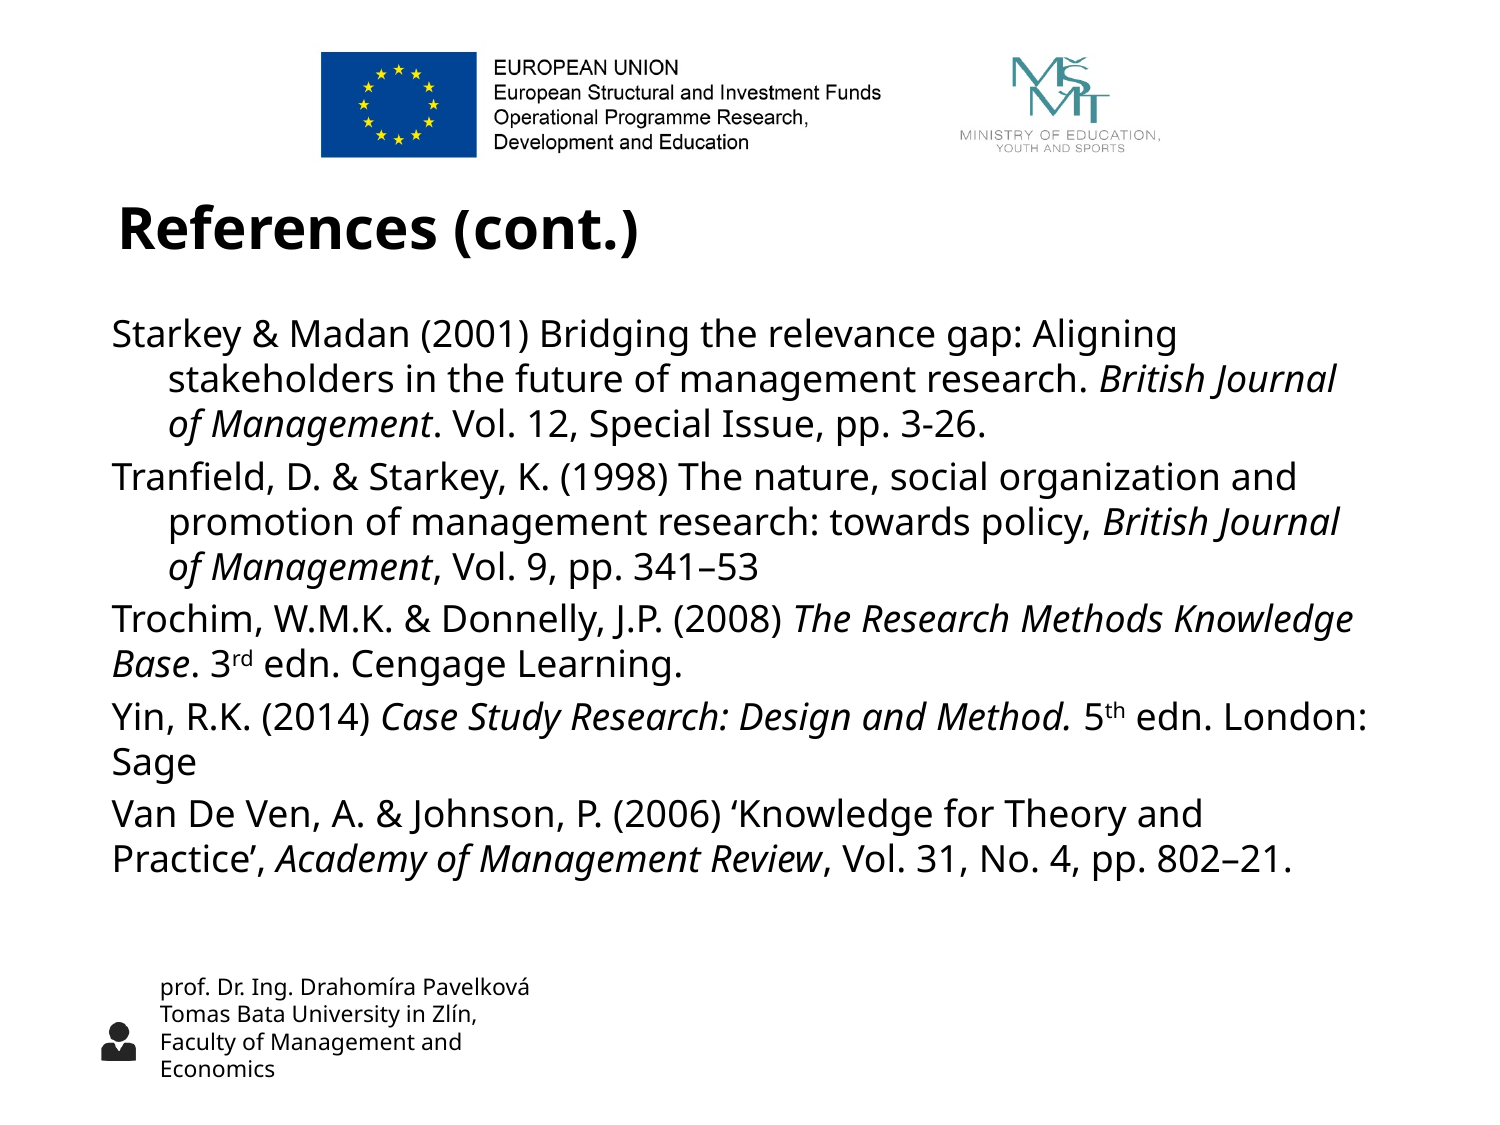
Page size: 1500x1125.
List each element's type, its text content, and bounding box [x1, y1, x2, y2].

title References (cont.) [101, 184, 1425, 268]
picture [101, 1021, 136, 1062]
footer prof. Dr. Ing. Drahomíra Pavelková Tomas Bata University in Zlín, Faculty of Management and Economics [145, 999, 573, 1083]
picture [268, 0, 1212, 210]
list Starkey & Madan (2001) Bridging the relevance gap: Aligning stakeholders in the future of management research. British Journal of Management. Vol. 12, Special Issue, pp. 3-26. Tranfield, D. & Starkey, K. (1998) The nature, social organization and promotion of management research: towards policy, British Journal of Management, Vol. 9, pp. 341–53 Trochim, W.M.K. & Donnelly, J.P. (2008) The Research Methods Knowledge Base. 3rd edn. Cengage Learning. Yin, R.K. (2014) Case Study Research: Design and Method. 5th edn. London: Sage Van De Ven, A. & Johnson, P. (2006) ‘Knowledge for Theory and Practice’, Academy of Management Review, Vol. 31, No. 4, pp. 802–21. [96, 302, 1384, 1014]
